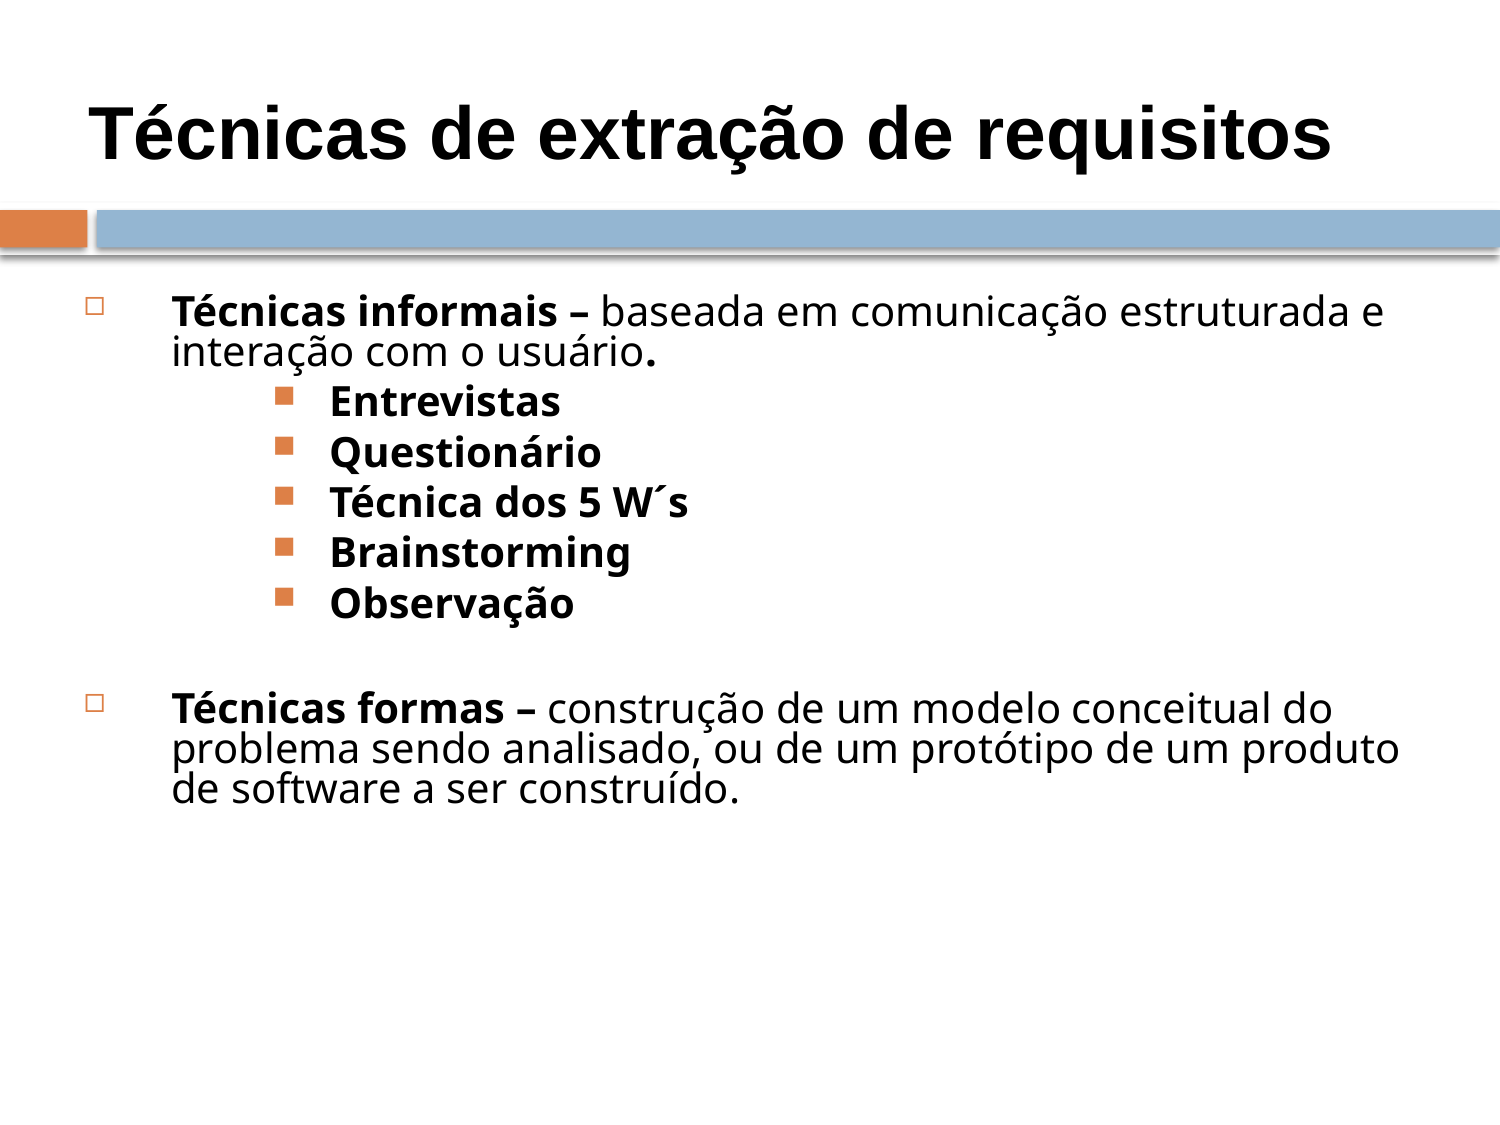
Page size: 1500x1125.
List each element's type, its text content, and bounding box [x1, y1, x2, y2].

text_box Técnicas de extração de requisitos [73, 54, 1349, 182]
list Técnicas informais – baseada em comunicação estruturada e interação com o usuário. Entrevistas Questionário Técnica dos 5 W´s Brainstorming Observação Técnicas formas – construção de um modelo conceitual do problema sendo analisado, ou de um protótipo de um produto de software a ser construído. [69, 287, 1438, 1035]
